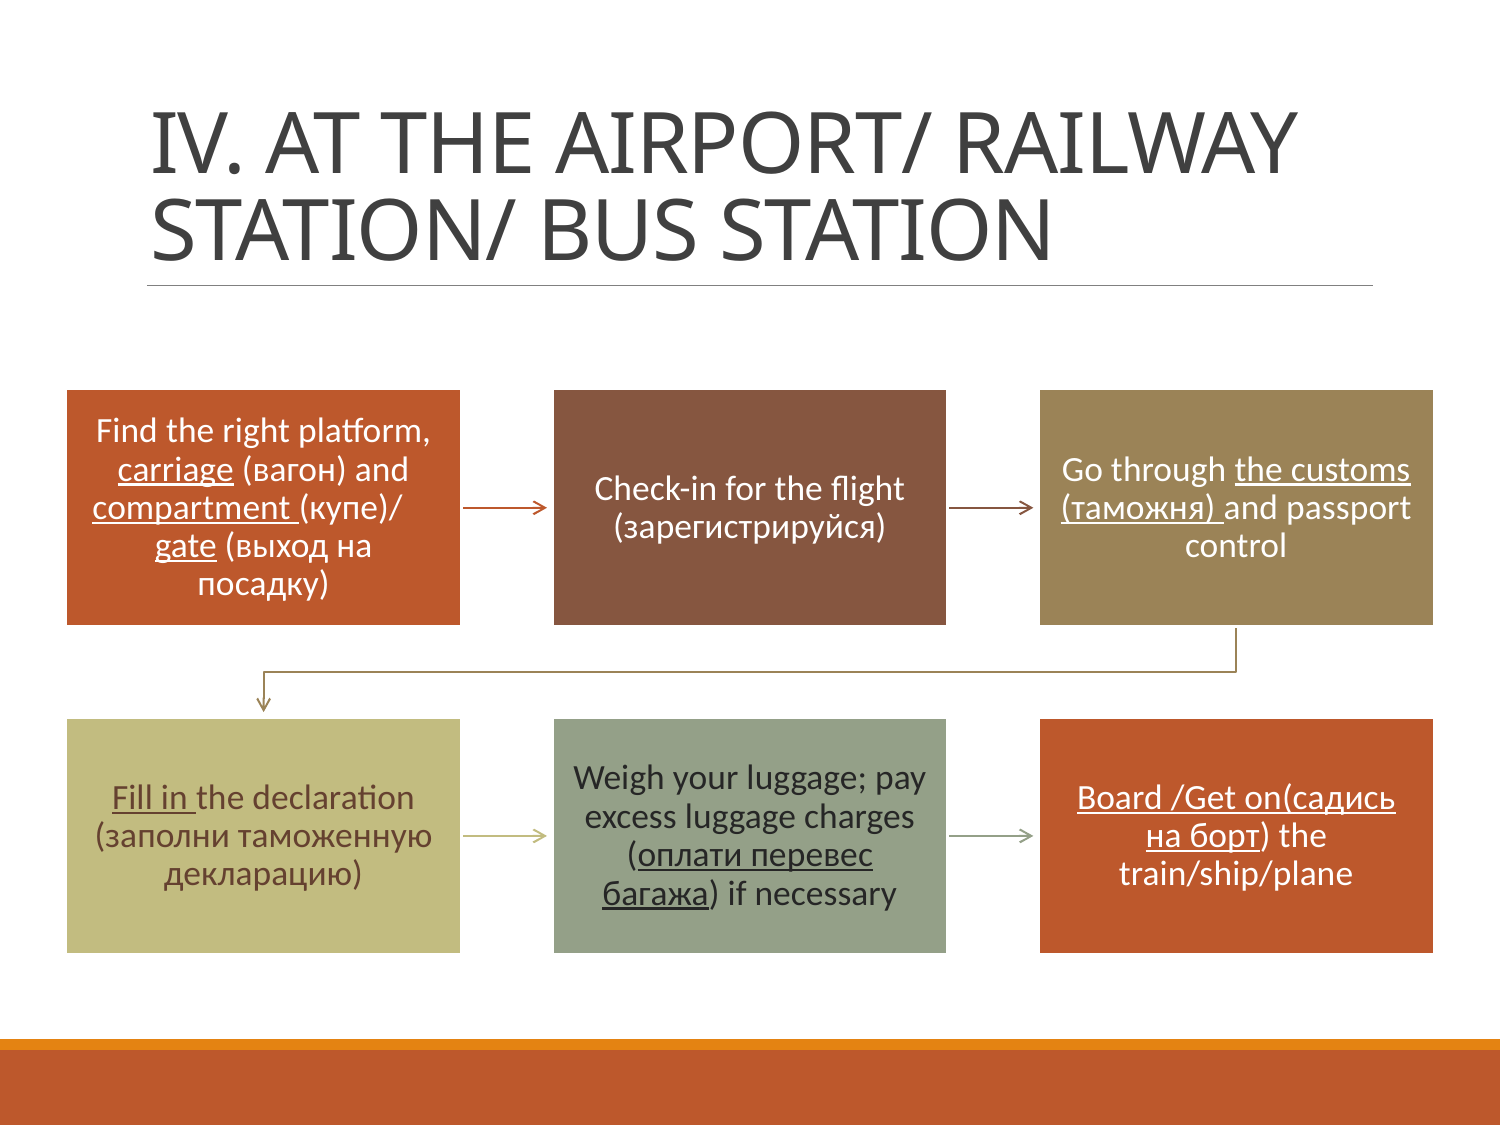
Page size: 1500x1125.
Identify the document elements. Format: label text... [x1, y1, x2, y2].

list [64, 343, 1436, 1001]
title IV. AT THE AIRPORT/ RAILWAY STATION/ BUS STATION [135, 47, 1373, 285]
